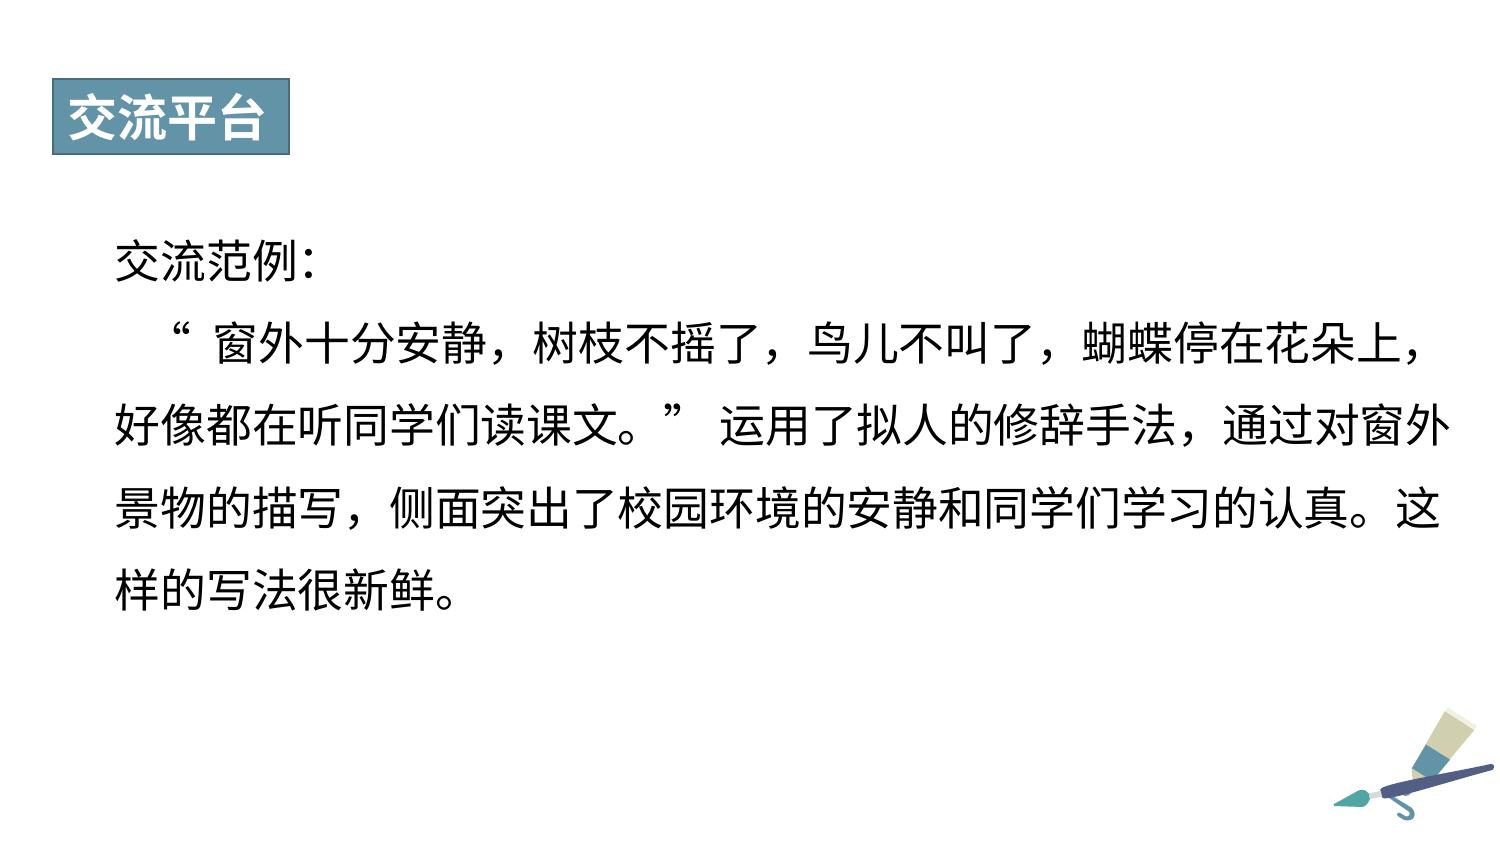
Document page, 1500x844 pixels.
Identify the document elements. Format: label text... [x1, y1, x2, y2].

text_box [1358, 708, 1481, 844]
text_box 交流平台 [52, 78, 290, 155]
text_box 交流范例： “ 窗外十分安静，树枝不摇了，鸟儿不叫了，蝴蝶停在花朵上，好像都在听同学们读课文。” 运用了拟人的修辞手法，通过对窗外景物的描写，侧面突出了校园环境的安静和同学们学习的认真。这样的写法很新鲜。 [100, 197, 1471, 625]
